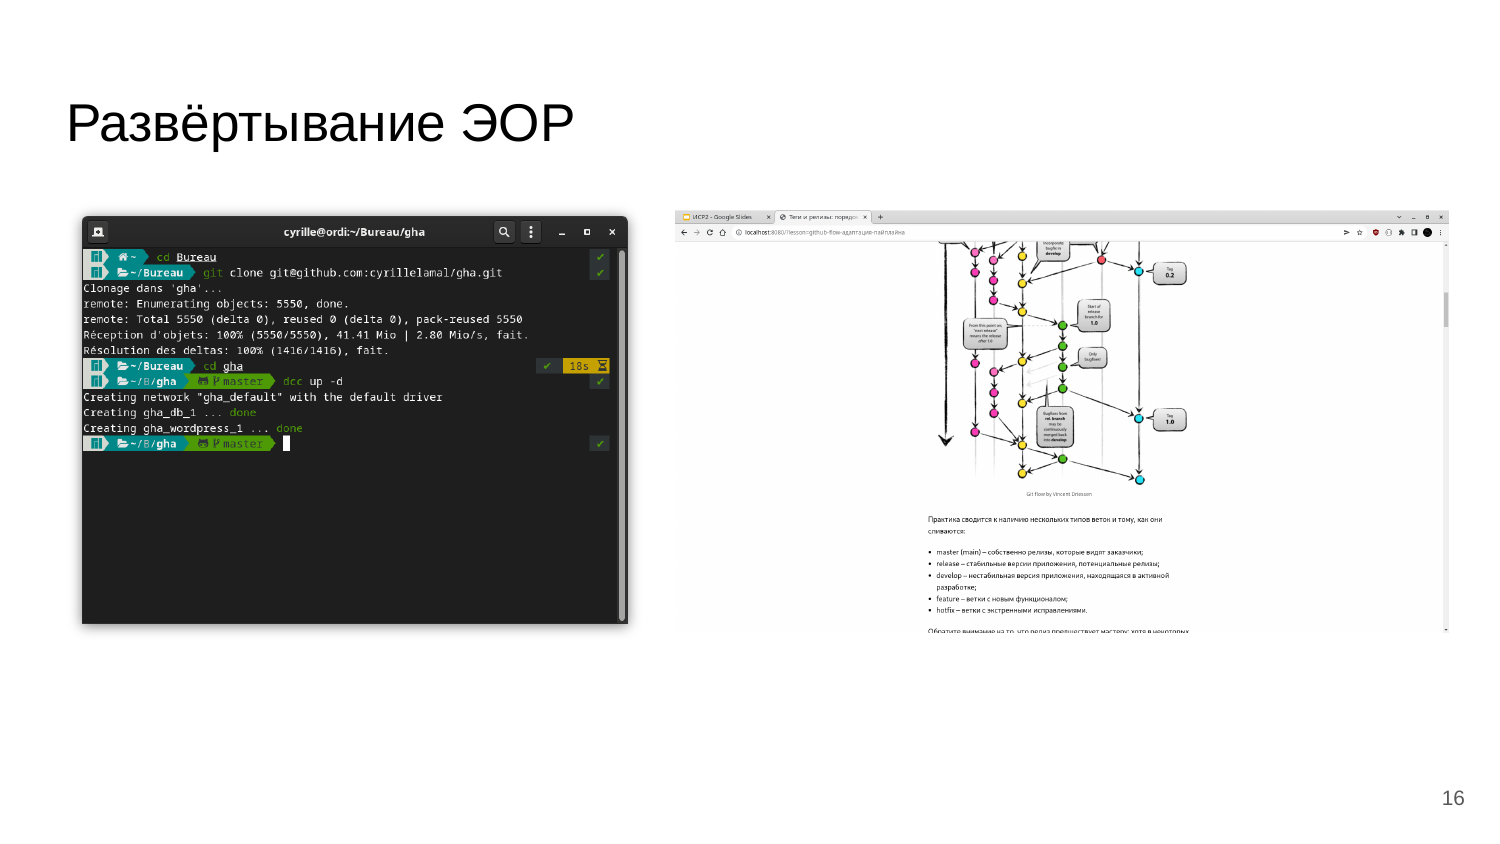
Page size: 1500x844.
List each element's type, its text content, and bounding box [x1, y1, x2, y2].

picture [674, 210, 1450, 634]
slide_number ‹#› [1389, 764, 1480, 830]
title Развёртывание ЭОР [51, 72, 1449, 167]
picture [62, 199, 646, 645]
